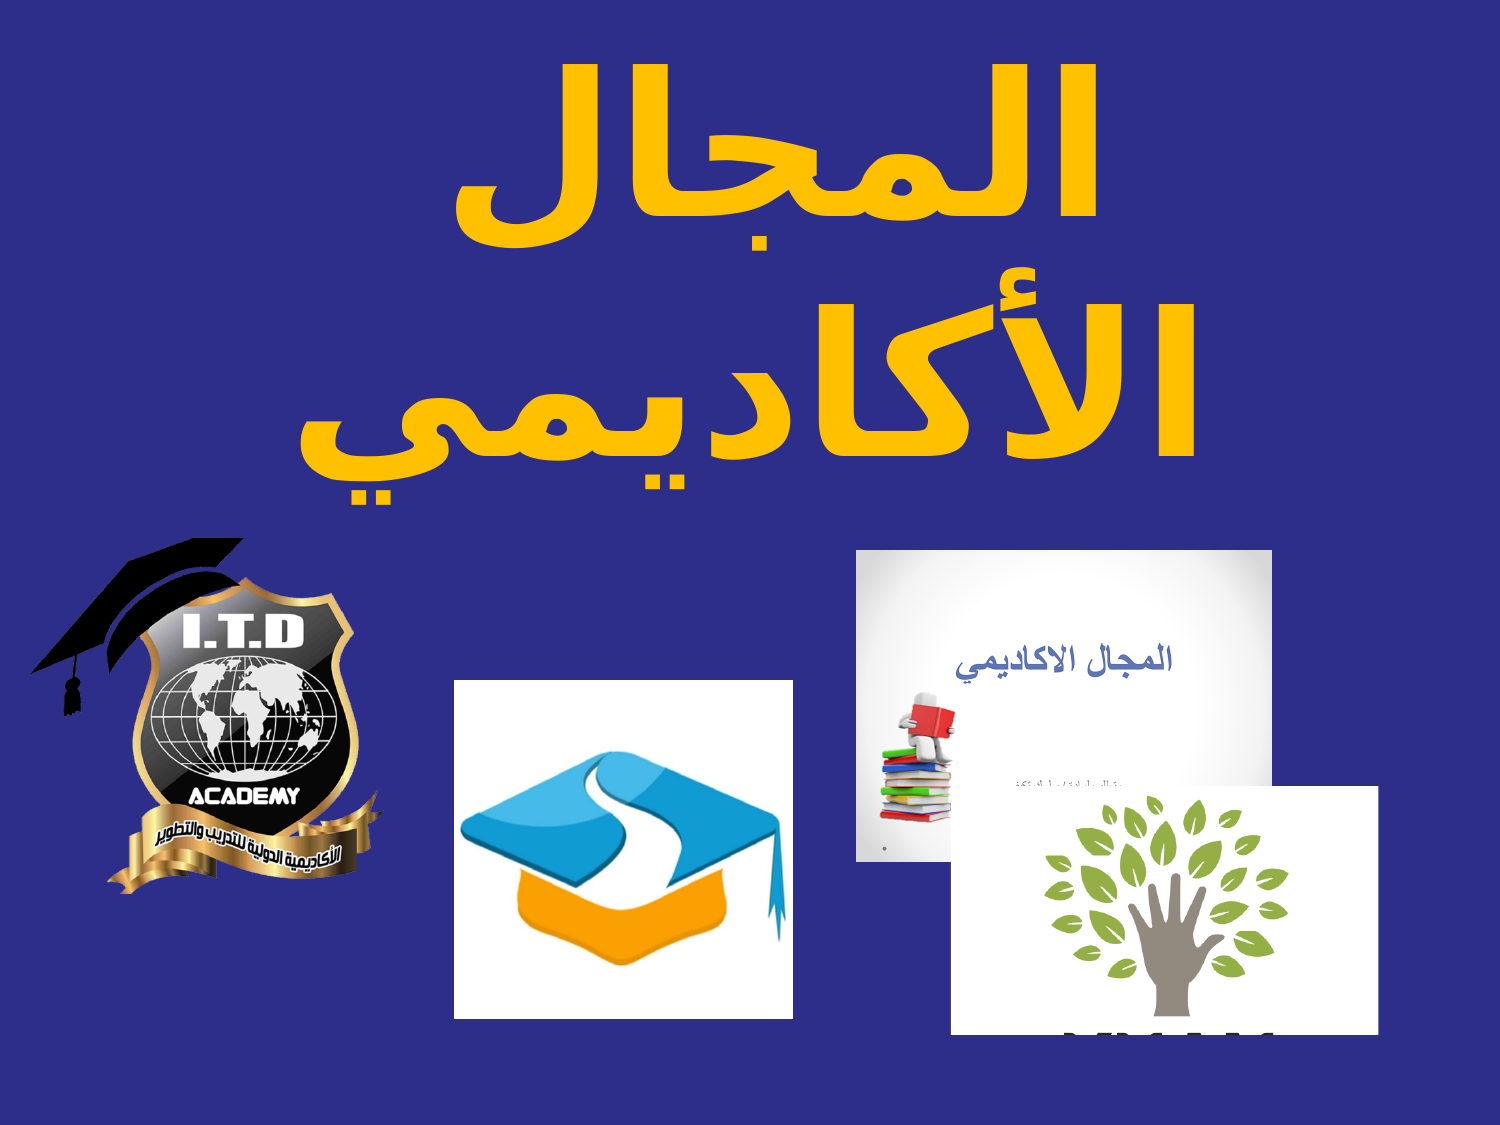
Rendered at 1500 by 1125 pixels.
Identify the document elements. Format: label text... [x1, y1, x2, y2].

picture [454, 680, 793, 1019]
picture [855, 550, 1379, 1036]
title المجال الأكاديمي [74, 44, 1426, 469]
picture [29, 538, 385, 894]
